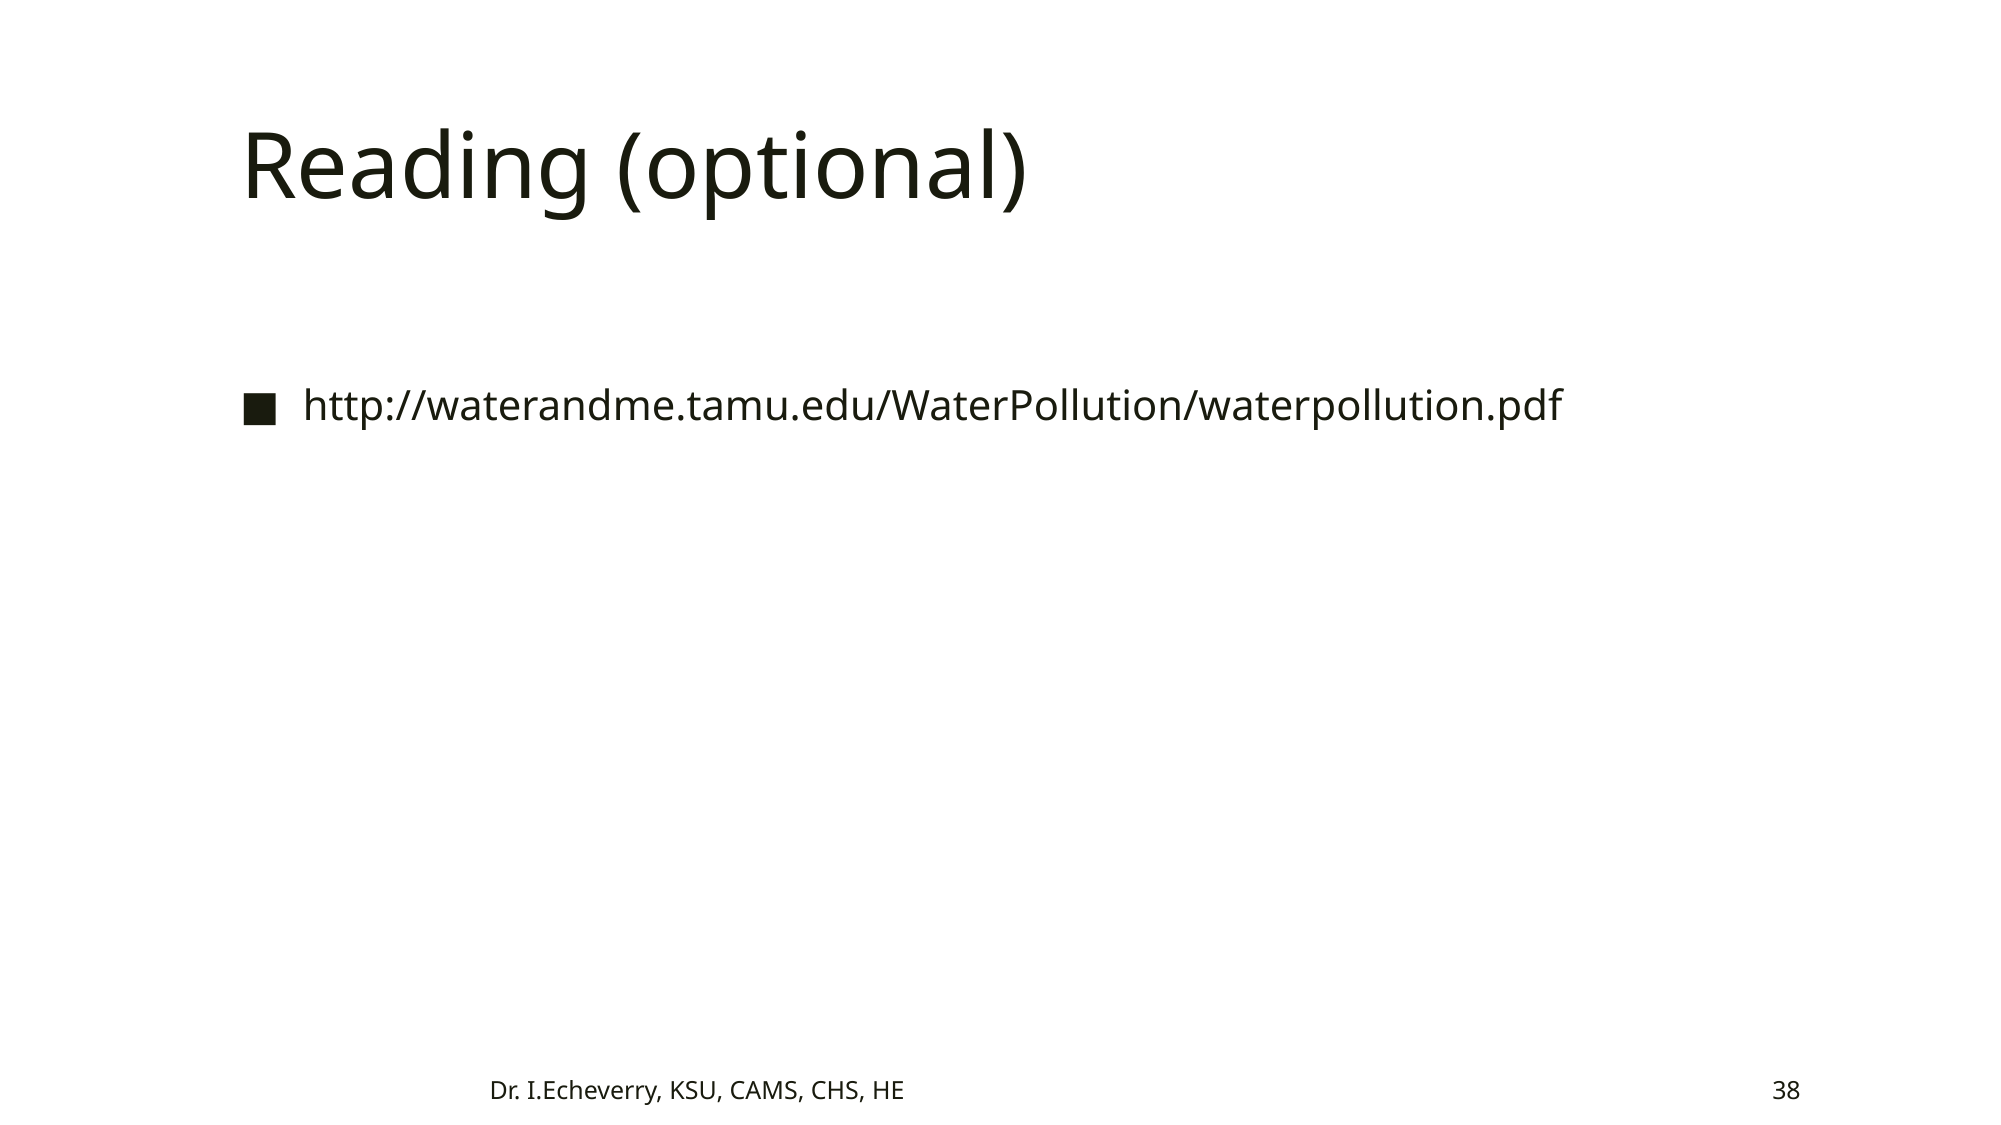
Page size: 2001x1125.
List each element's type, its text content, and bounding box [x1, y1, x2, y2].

footer Dr. I.Echeverry, KSU, CAMS, CHS, HE [474, 1058, 1505, 1125]
slide_number 38 [1553, 1058, 1816, 1125]
list http://waterandme.tamu.edu/WaterPollution/waterpollution.pdf [225, 375, 1800, 963]
title Reading (optional) [225, 112, 1800, 357]
